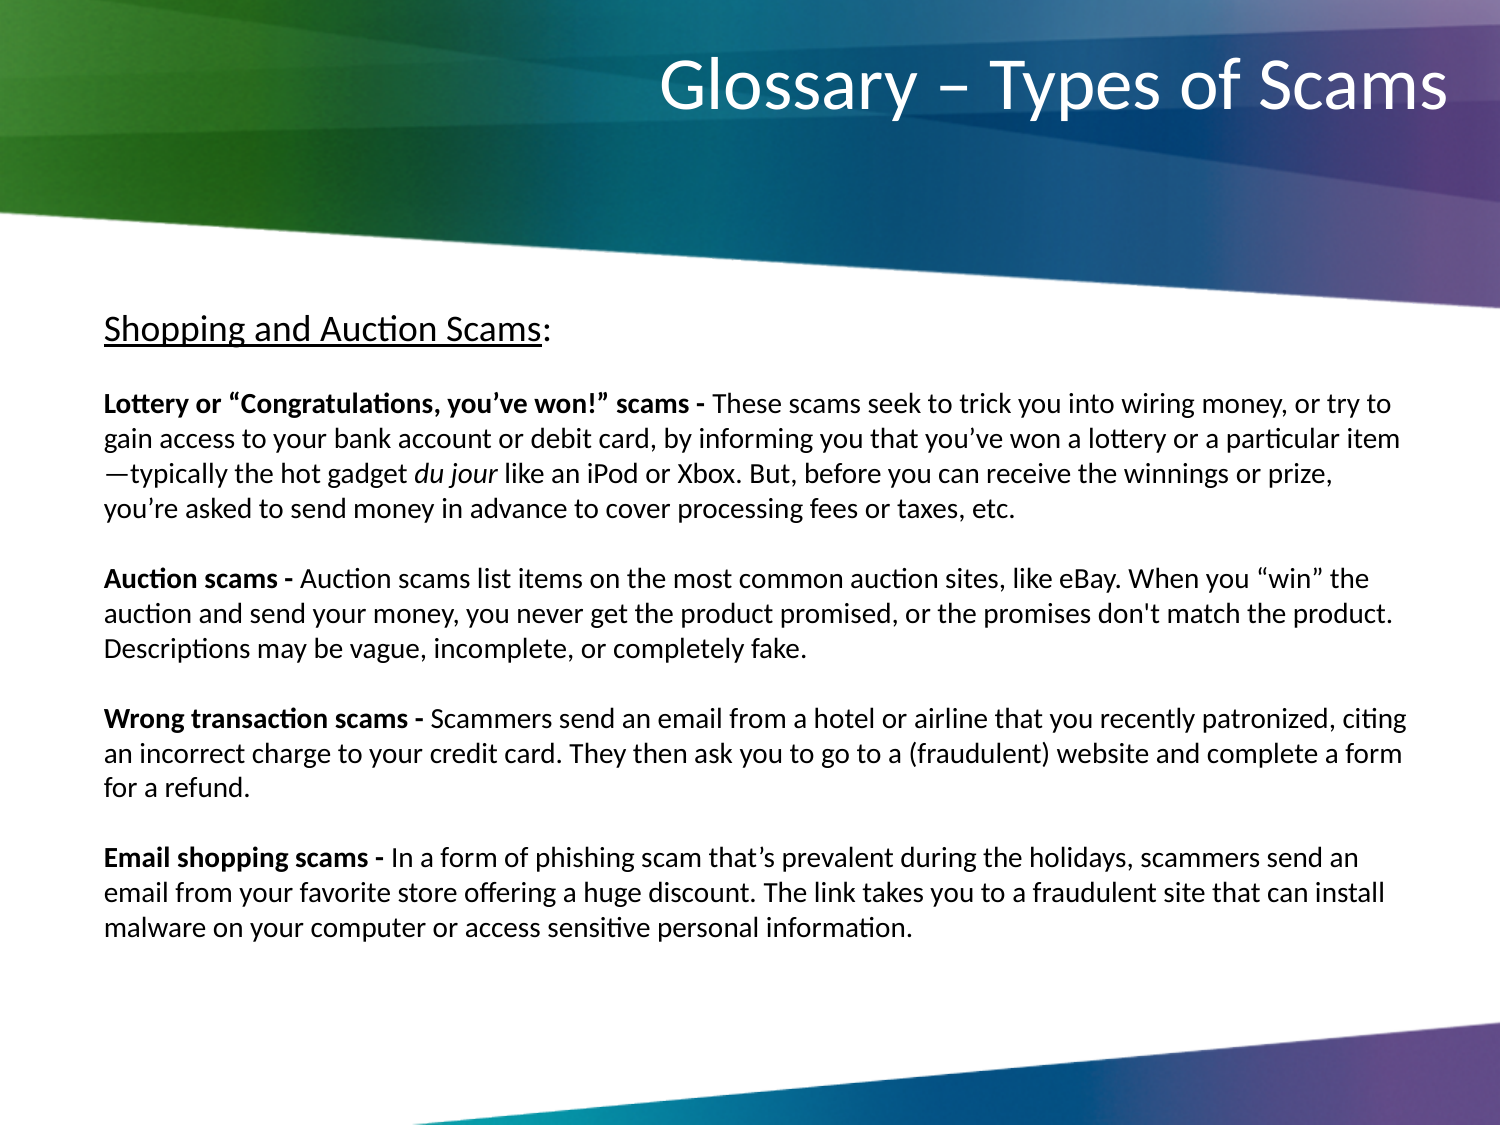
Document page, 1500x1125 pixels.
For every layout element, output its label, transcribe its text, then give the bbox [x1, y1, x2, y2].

title Glossary – Types of Scams [0, 37, 1466, 226]
text_box Shopping and Auction Scams: Lottery or “Congratulations, you’ve won!” scams - These scams seek to trick you into wiring money, or try to gain access to your bank account or debit card, by informing you that you’ve won a lottery or a particular item—typically the hot gadget du jour like an iPod or Xbox. But, before you can receive the winnings or prize, you’re asked to send money in advance to cover processing fees or taxes, etc. Auction scams - Auction scams list items on the most common auction sites, like eBay. When you “win” the auction and send your money, you never get the product promised, or the promises don't match the product. Descriptions may be vague, incomplete, or completely fake. Wrong transaction scams - Scammers send an email from a hotel or airline that you recently patronized, citing an incorrect charge to your credit card. They then ask you to go to a (fraudulent) website and complete a form for a refund. Email shopping scams - In a form of phishing scam that’s prevalent during the holidays, scammers send an email from your favorite store offering a huge discount. The link takes you to a fraudulent site that can install malware on your computer or access sensitive personal information. [88, 296, 1429, 951]
picture [0, 0, 1500, 1125]
